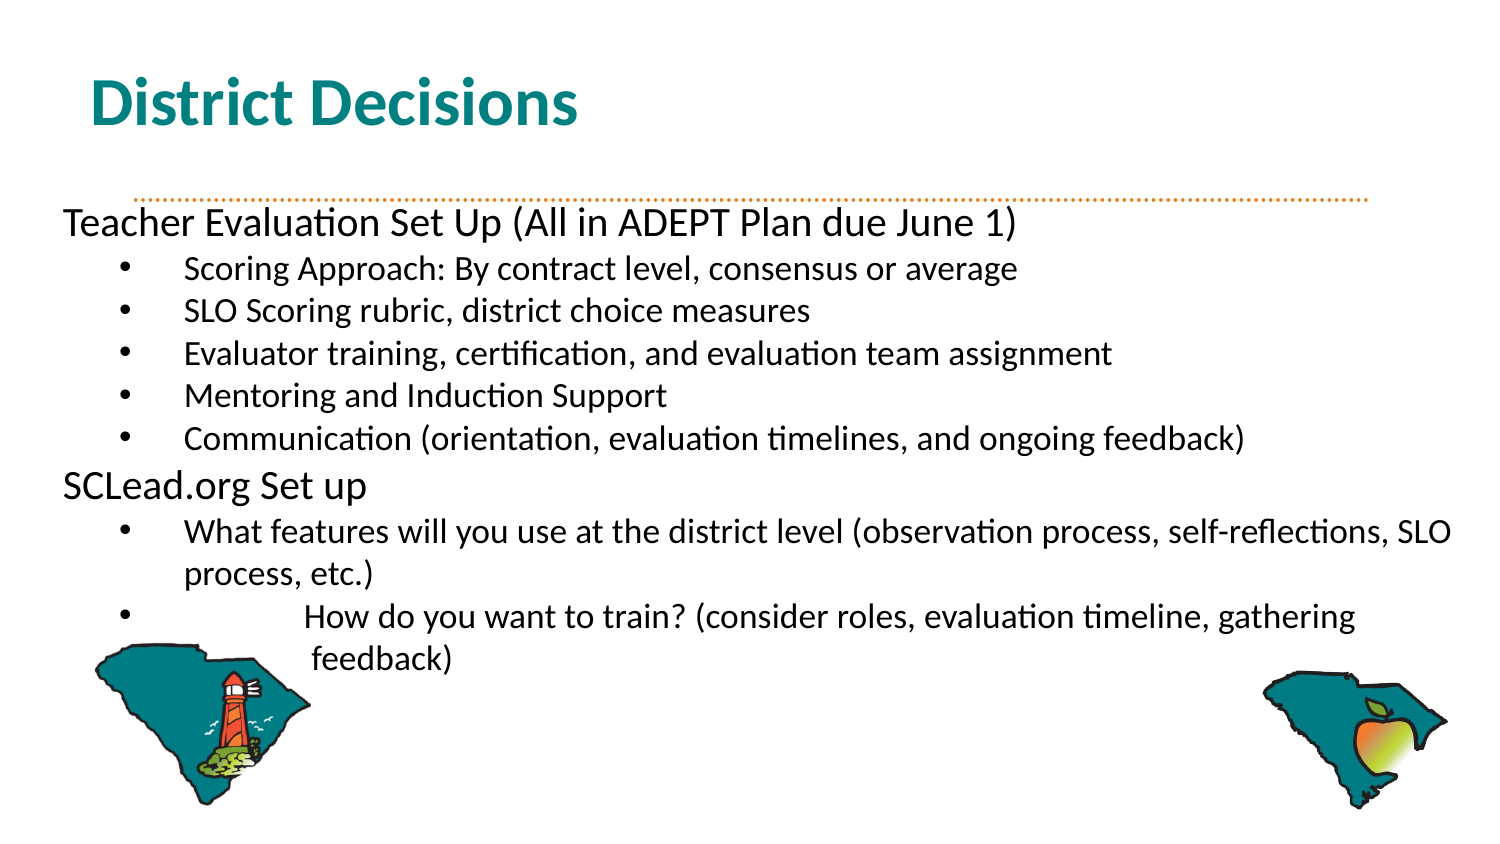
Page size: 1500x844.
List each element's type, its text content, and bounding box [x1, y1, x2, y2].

picture [1251, 668, 1459, 836]
picture [82, 668, 323, 843]
title District Decisions [75, 33, 1425, 175]
list Teacher Evaluation Set Up (All in ADEPT Plan due June 1) Scoring Approach: By contract level, consensus or average SLO Scoring rubric, district choice measures Evaluator training, certification, and evaluation team assignment Mentoring and Induction Support Communication (orientation, evaluation timelines, and ongoing feedback) SCLead.org Set up What features will you use at the district level (observation process, self-reflections, SLO process, etc.) How do you want to train? (consider roles, evaluation timeline, gathering feedback) [37, 187, 1476, 668]
